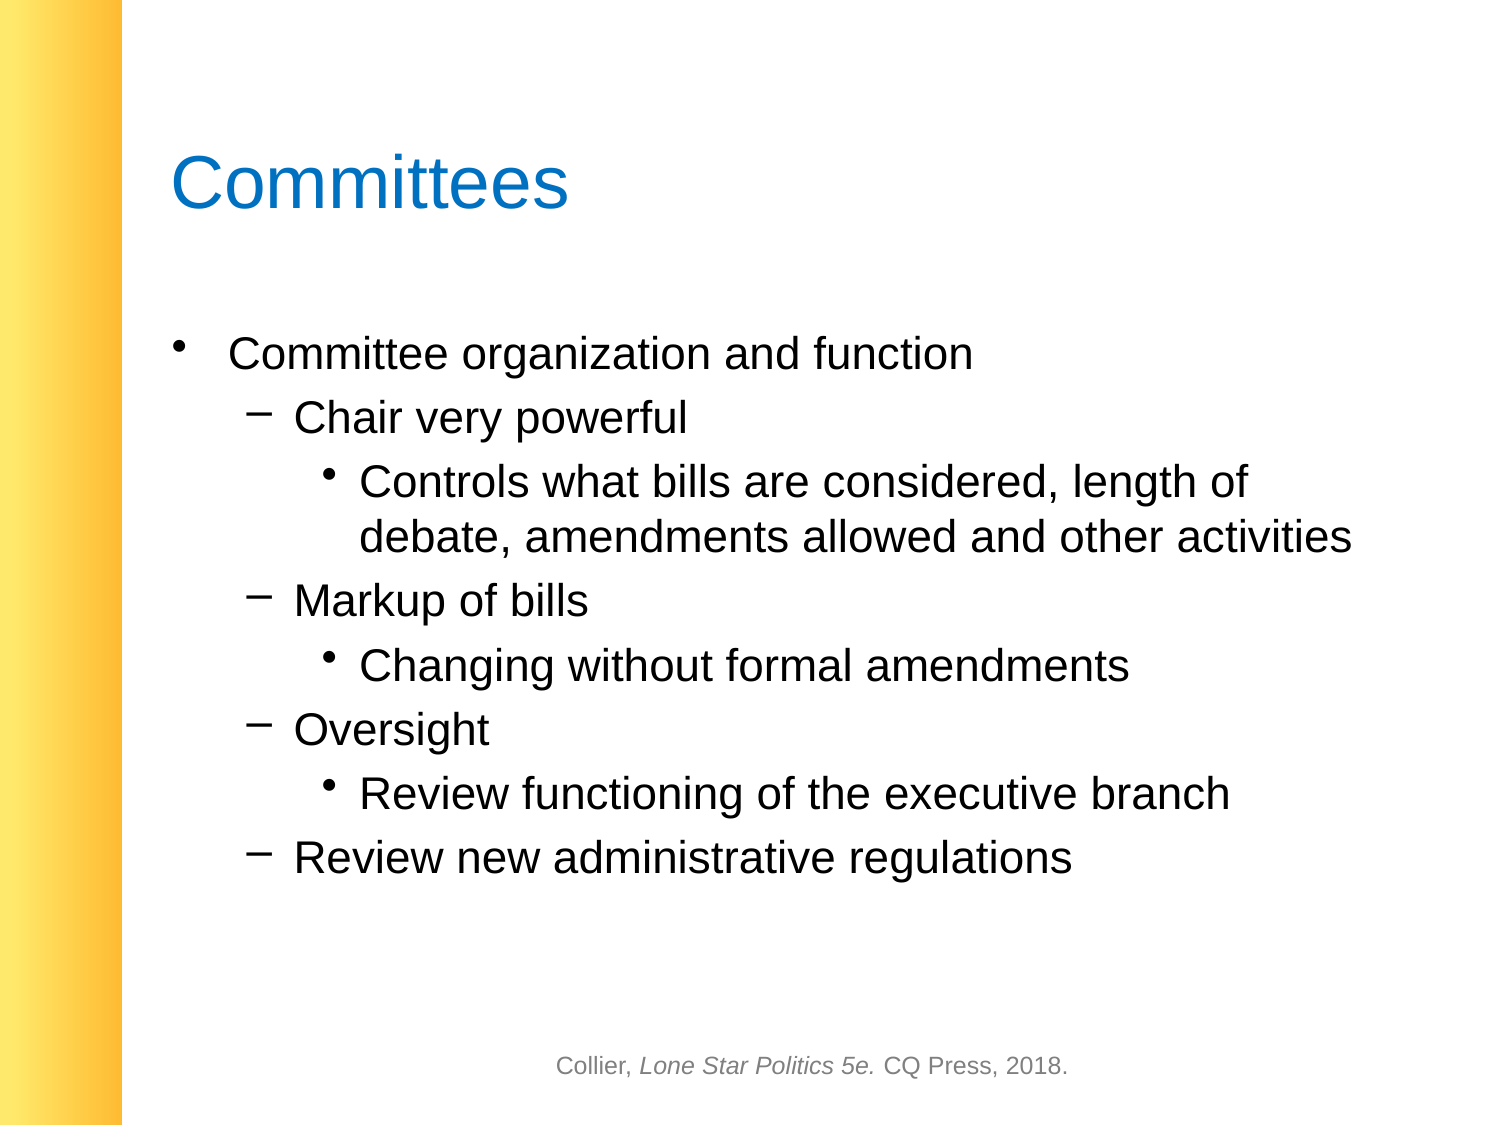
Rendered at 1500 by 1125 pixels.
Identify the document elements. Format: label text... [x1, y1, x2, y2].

picture [0, 0, 1500, 1125]
title Committees [155, 126, 1468, 314]
text_box Collier, Lone Star Politics 5e. CQ Press, 2018. [525, 1042, 1100, 1087]
list Committee organization and function Chair very powerful Controls what bills are considered, length of debate, amendments allowed and other activities Markup of bills Changing without formal amendments Oversight Review functioning of the executive branch Review new administrative regulations [156, 316, 1423, 1038]
